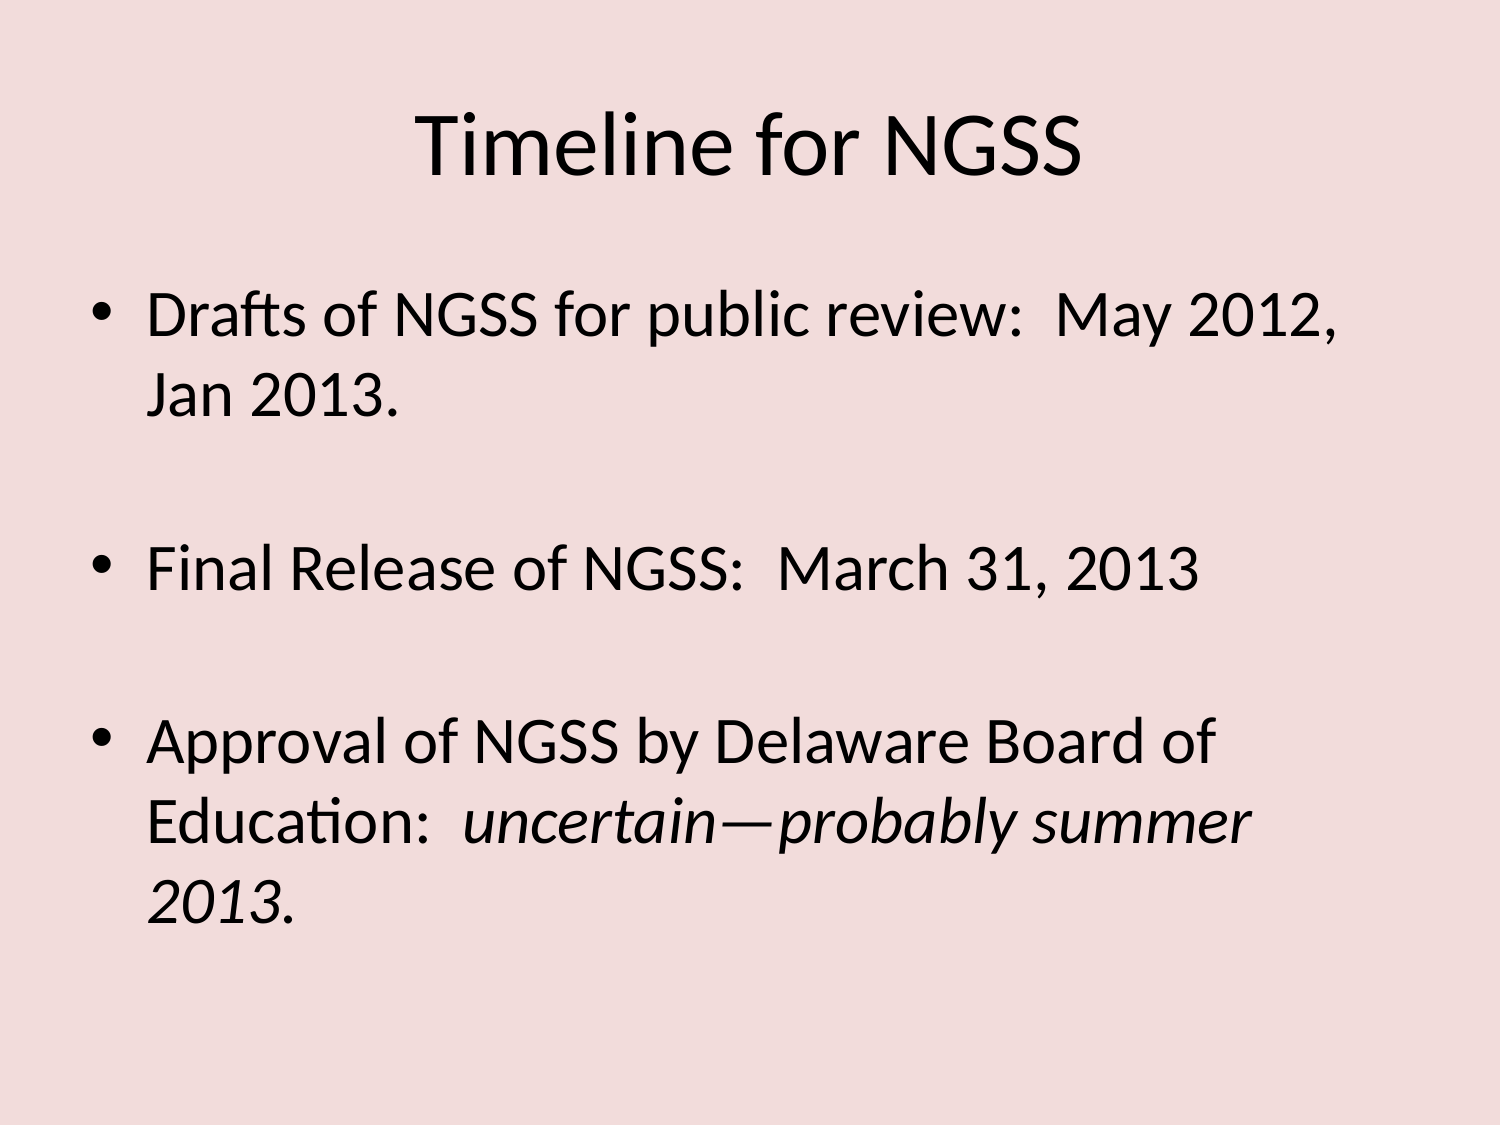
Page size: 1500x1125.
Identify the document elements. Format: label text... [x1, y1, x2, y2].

list Drafts of NGSS for public review: May 2012, Jan 2013. Final Release of NGSS: March 31, 2013 Approval of NGSS by Delaware Board of Education: uncertain—probably summer 2013. [75, 262, 1425, 1005]
title Timeline for NGSS [75, 45, 1425, 233]
